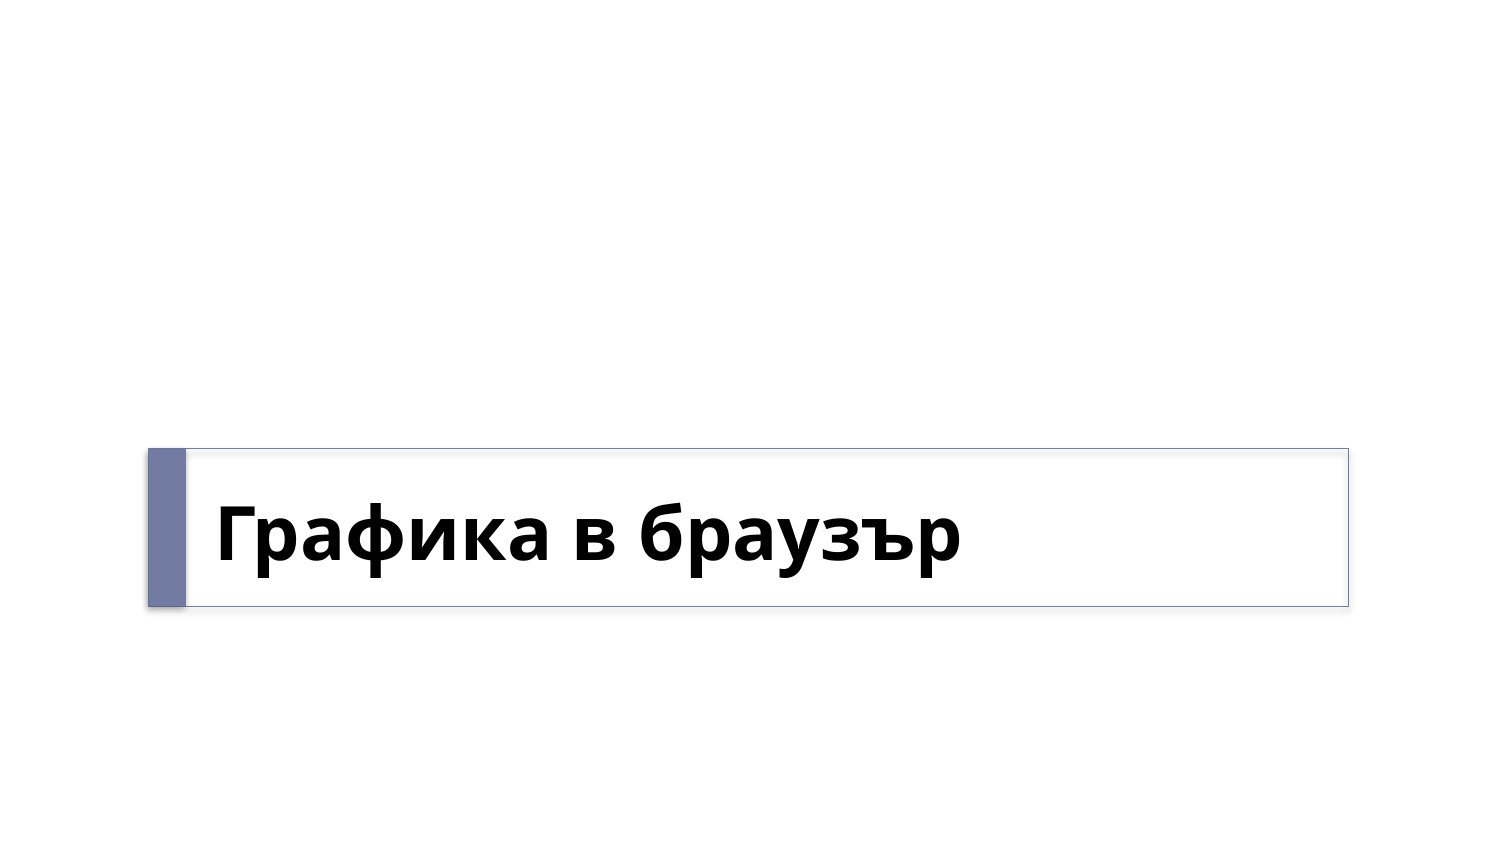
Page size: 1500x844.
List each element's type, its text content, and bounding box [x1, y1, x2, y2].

title Графика в браузър [200, 478, 1325, 600]
